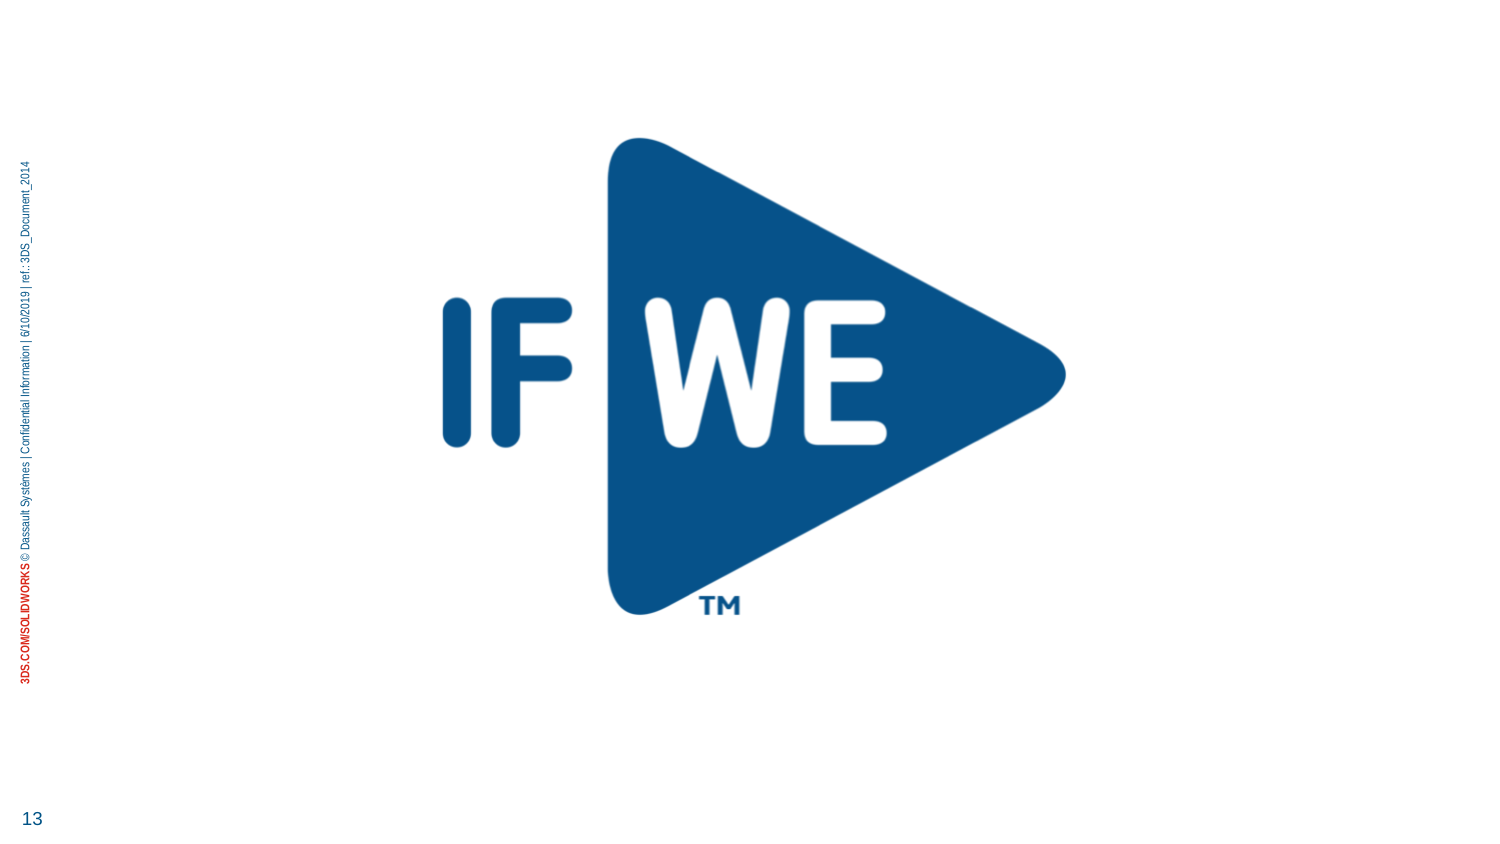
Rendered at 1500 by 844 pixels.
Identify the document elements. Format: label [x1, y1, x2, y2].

picture [387, 93, 1122, 660]
